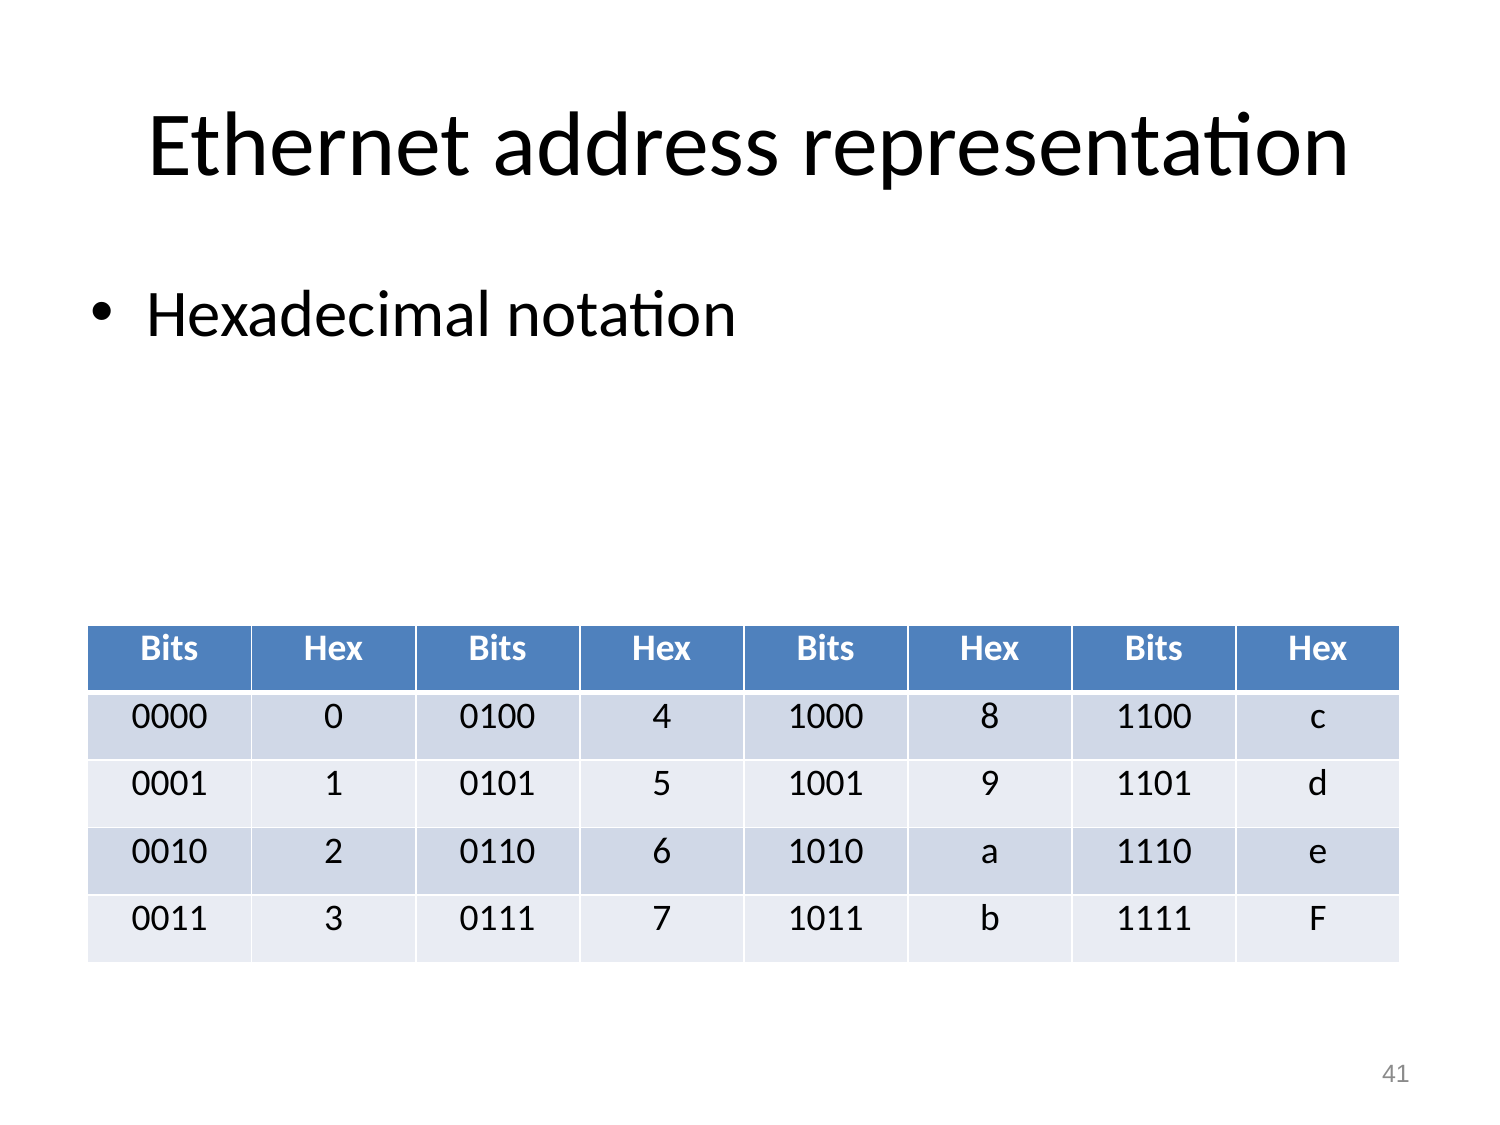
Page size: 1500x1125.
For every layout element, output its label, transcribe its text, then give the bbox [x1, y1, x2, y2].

table_cell 0101 [417, 761, 579, 827]
table_cell 0 [252, 695, 415, 759]
table_cell 0001 [88, 761, 251, 827]
table_cell 1101 [1073, 761, 1235, 827]
table_cell 6 [581, 828, 743, 894]
table_cell 1000 [745, 695, 907, 759]
table_cell b [909, 896, 1071, 962]
table_cell e [1237, 828, 1399, 894]
table_header Hex [252, 626, 415, 690]
table_header Bits [1073, 626, 1235, 690]
table_cell 2 [252, 828, 415, 894]
table_cell 7 [581, 896, 743, 962]
table_cell 4 [581, 695, 743, 759]
table_cell c [1237, 695, 1399, 759]
table_header Bits [88, 626, 251, 690]
table_header Hex [909, 626, 1071, 690]
table_header Bits [745, 626, 907, 690]
table_cell 9 [909, 761, 1071, 827]
table_cell 1001 [745, 761, 907, 827]
table_cell 1111 [1073, 896, 1235, 962]
table_cell 1011 [745, 896, 907, 962]
slide_number 41 [1074, 1042, 1425, 1103]
table_cell 0111 [417, 896, 579, 962]
table_cell d [1237, 761, 1399, 827]
table_header Hex [1237, 626, 1399, 690]
table_cell 1110 [1073, 828, 1235, 894]
table_cell 3 [252, 896, 415, 962]
table_cell 0010 [88, 828, 251, 894]
table_cell 1 [252, 761, 415, 827]
table_cell 8 [909, 695, 1071, 759]
table_header Hex [581, 626, 743, 690]
table_cell 1010 [745, 828, 907, 894]
table_cell 0011 [88, 896, 251, 962]
title Ethernet address representation [74, 44, 1426, 233]
table_cell 5 [581, 761, 743, 827]
table_cell 1100 [1073, 695, 1235, 759]
table_cell 0100 [417, 695, 579, 759]
table_cell 0110 [417, 828, 579, 894]
table_cell 0000 [88, 695, 251, 759]
table_header Bits [417, 626, 579, 690]
list Hexadecimal notation [74, 262, 1426, 1006]
table_cell F [1237, 896, 1399, 962]
table_cell a [909, 828, 1071, 894]
